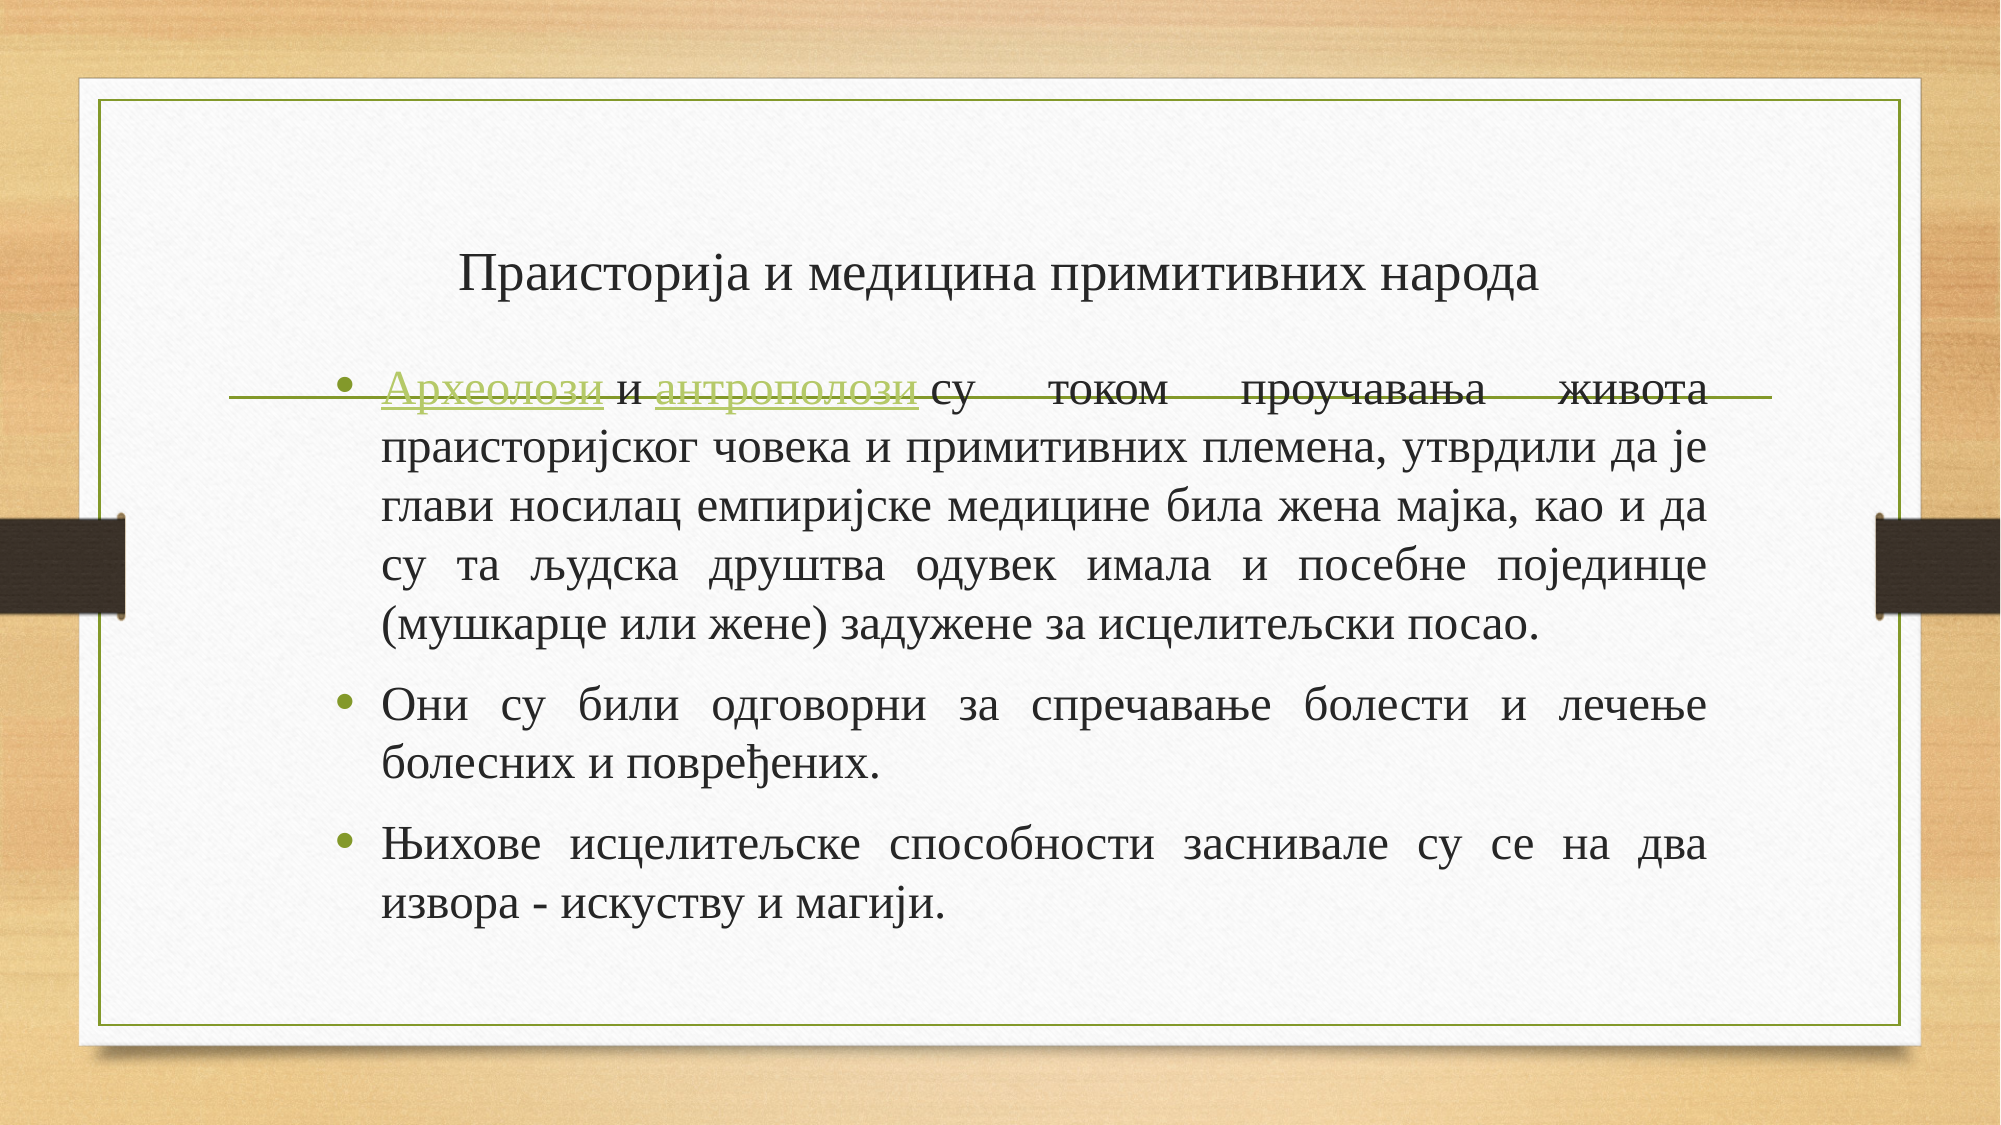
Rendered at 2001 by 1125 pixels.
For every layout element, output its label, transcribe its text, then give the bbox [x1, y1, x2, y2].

list Археолози и антрополози су током проучавања живота праисторијског човека и примитивних племена, утврдили да је глави носилац емпиријске медицине била жена мајка, као и да су та људска друштва одувек имала и посебне појединце (мушкарце или жене) задужене за исцелитељски посао. Они су били одговорни за спречавање болести и лечење болесних и повређених. Њихове исцелитељске способности заснивале су се на два извора - искуству и магији. [320, 347, 1724, 939]
picture [0, 0, 2001, 1125]
title Праисторија и медицина примитивних народа [212, 161, 1788, 375]
